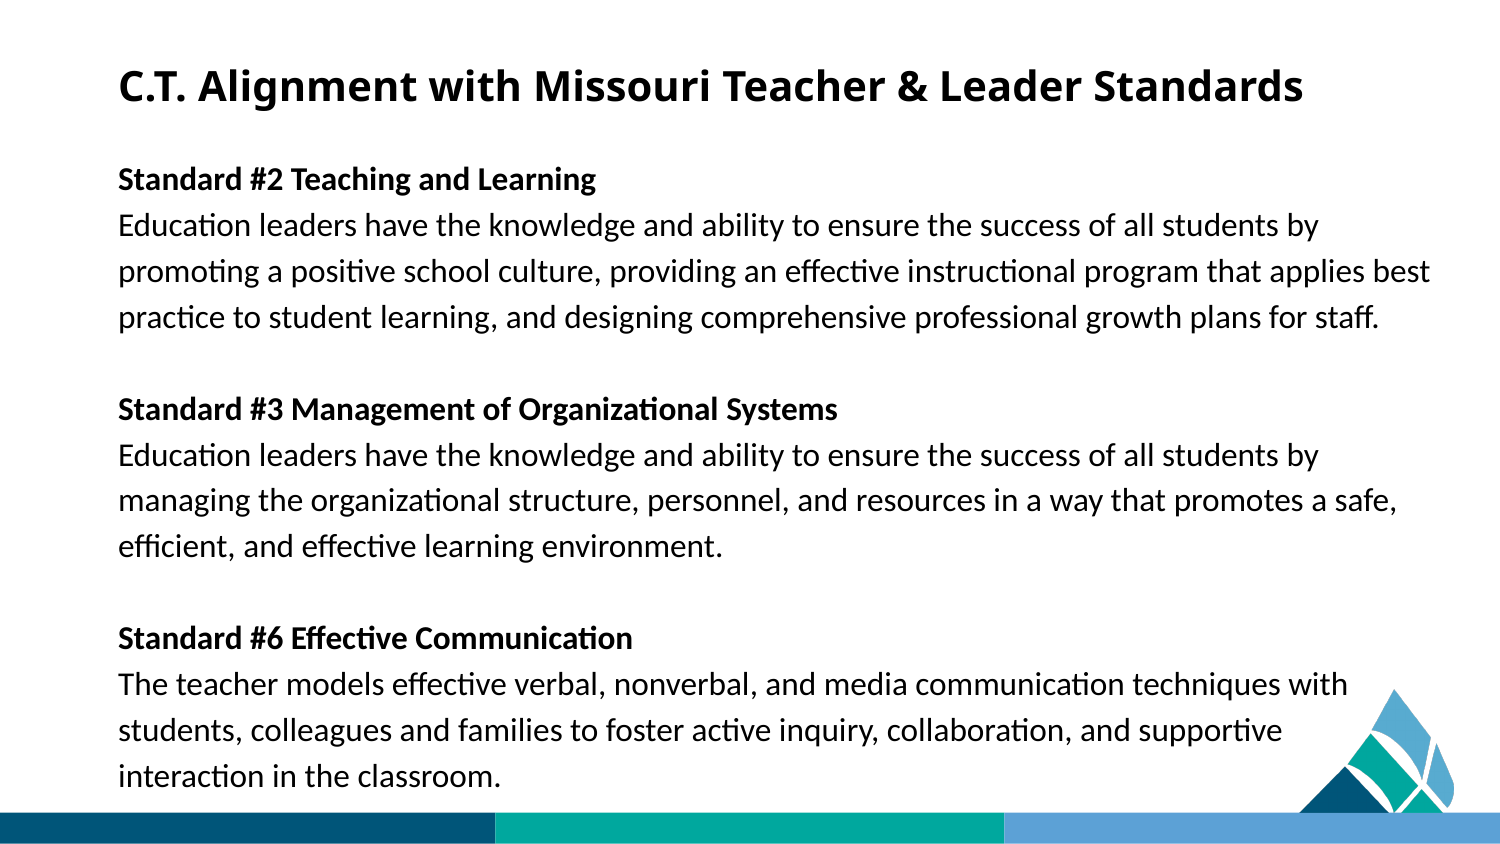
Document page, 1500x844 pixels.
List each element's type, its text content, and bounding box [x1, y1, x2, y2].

title C.T. Alignment with Missouri Teacher & Leader Standards [103, 44, 1397, 125]
list Standard #2 Teaching and Learning Education leaders have the knowledge and ability to ensure the success of all students by promoting a positive school culture, providing an effective instructional program that applies best practice to student learning, and designing comprehensive professional growth plans for staff. Standard #3 Management of Organizational Systems Education leaders have the knowledge and ability to ensure the success of all students by managing the organizational structure, personnel, and resources in a way that promotes a safe, efficient, and effective learning environment. Standard #6 Effective Communication The teacher models effective verbal, nonverbal, and media communication techniques with students, colleagues and families to foster active inquiry, collaboration, and supportive interaction in the classroom. [103, 136, 1453, 735]
picture [1299, 689, 1454, 813]
